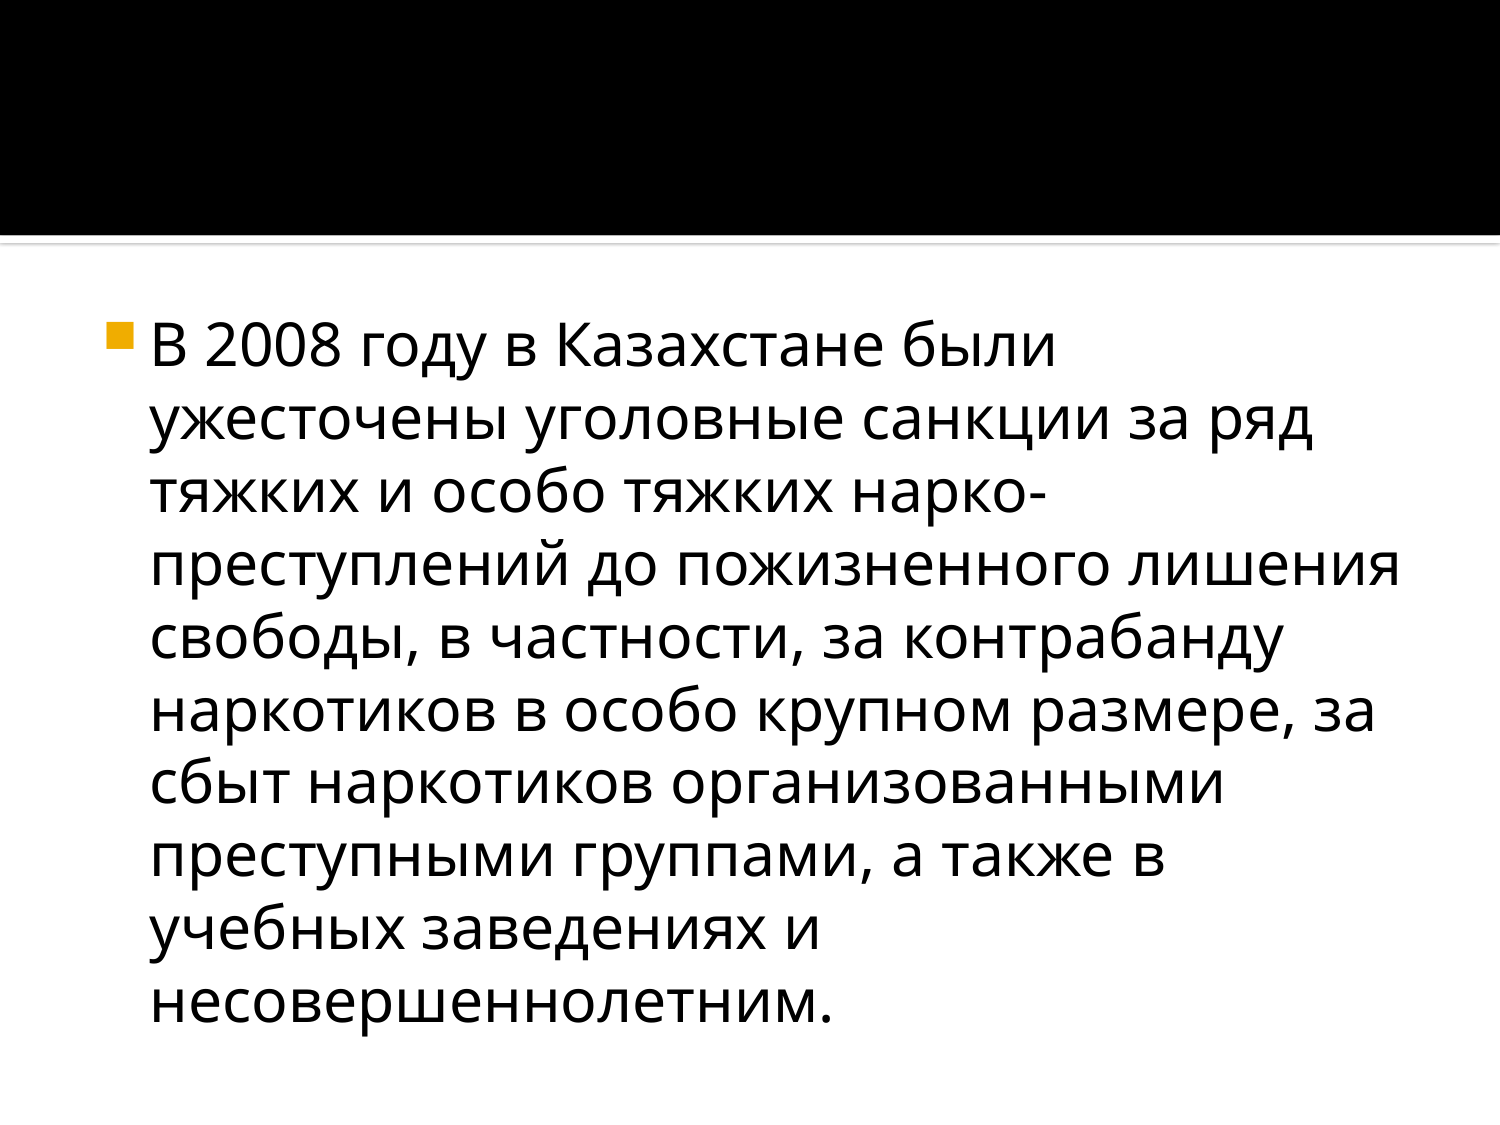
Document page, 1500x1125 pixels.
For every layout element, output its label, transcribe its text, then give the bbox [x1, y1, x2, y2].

list В 2008 году в Казахстане были ужесточены уголовные санкции за ряд тяжких и особо тяжких нарко-преступлений до пожизненного лишения свободы, в частности, за контрабанду наркотиков в особо крупном размере, за сбыт наркотиков организованными преступными группами, а также в учебных заведениях и несовершеннолетним. [75, 291, 1425, 1050]
